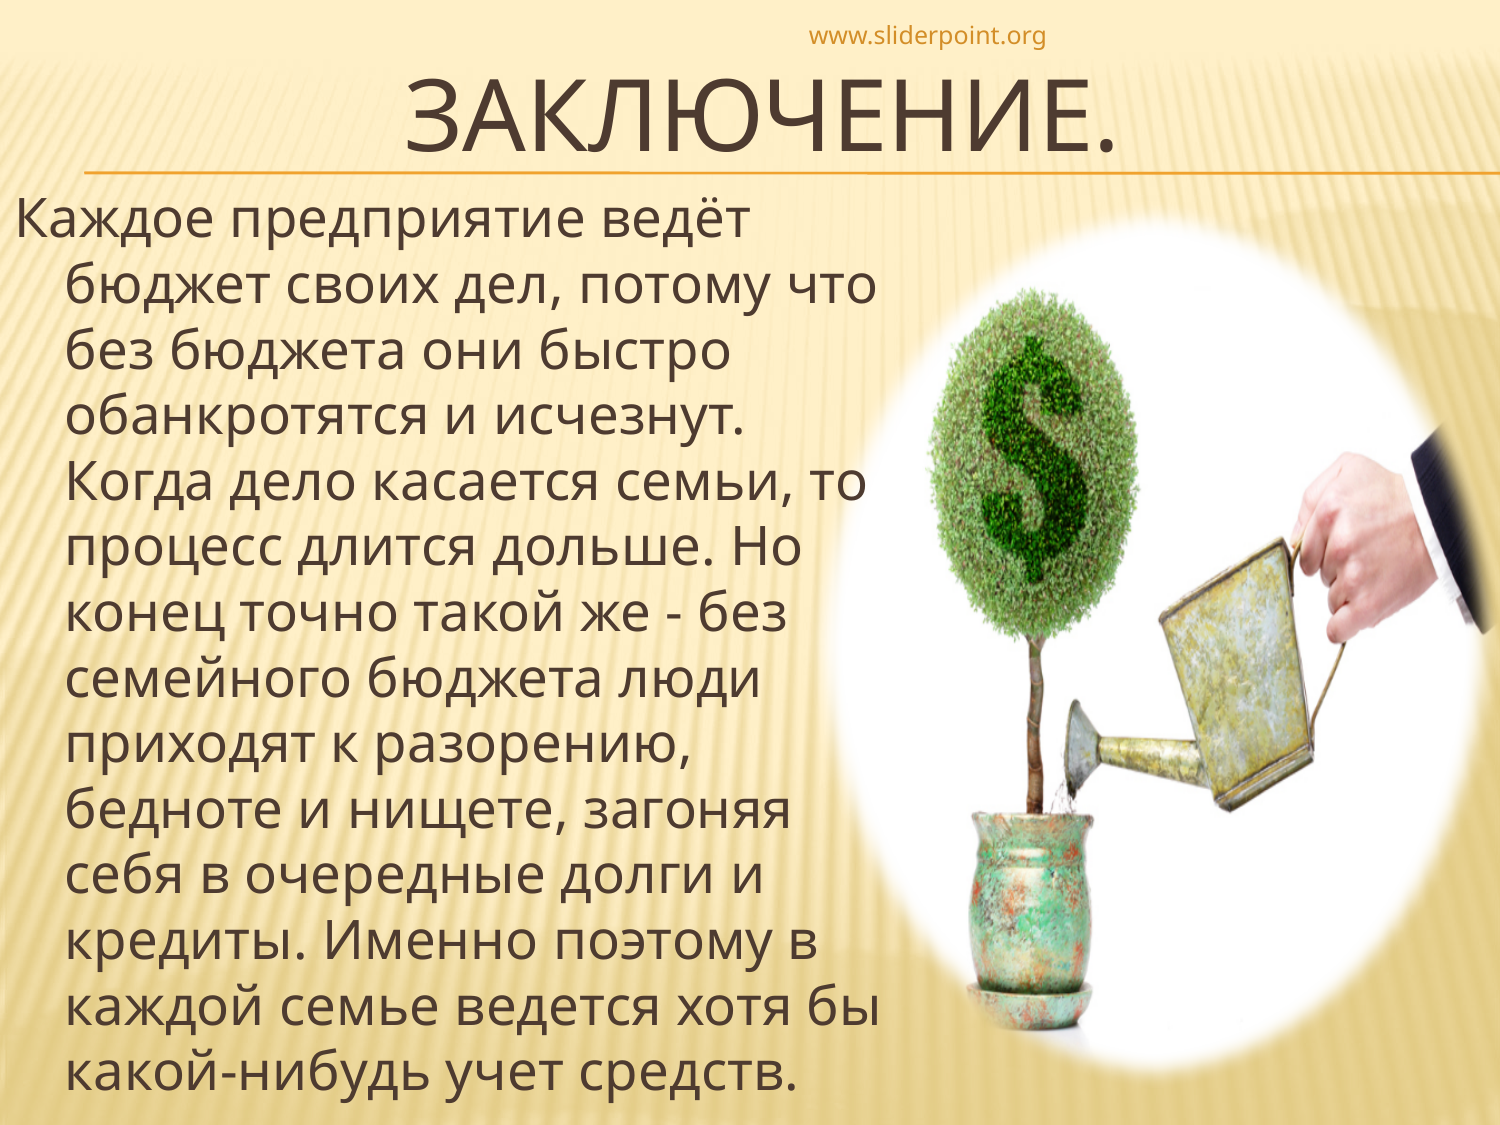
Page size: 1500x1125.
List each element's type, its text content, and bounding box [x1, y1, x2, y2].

footer www.sliderpoint.org [587, 12, 1063, 60]
title Заключение. [50, 0, 1475, 197]
list Каждое предприятие ведёт бюджет своих дел, потому что без бюджета они быстро обанкротятся и исчезнут. Когда дело касается семьи, то процесс длится дольше. Но конец точно такой же - без семейного бюджета люди приходят к разорению, бедноте и нищете, загоняя себя в очередные долги и кредиты. Именно поэтому в каждой семье ведется хотя бы какой-нибудь учет средств. [0, 175, 926, 1125]
picture [807, 198, 1500, 1091]
